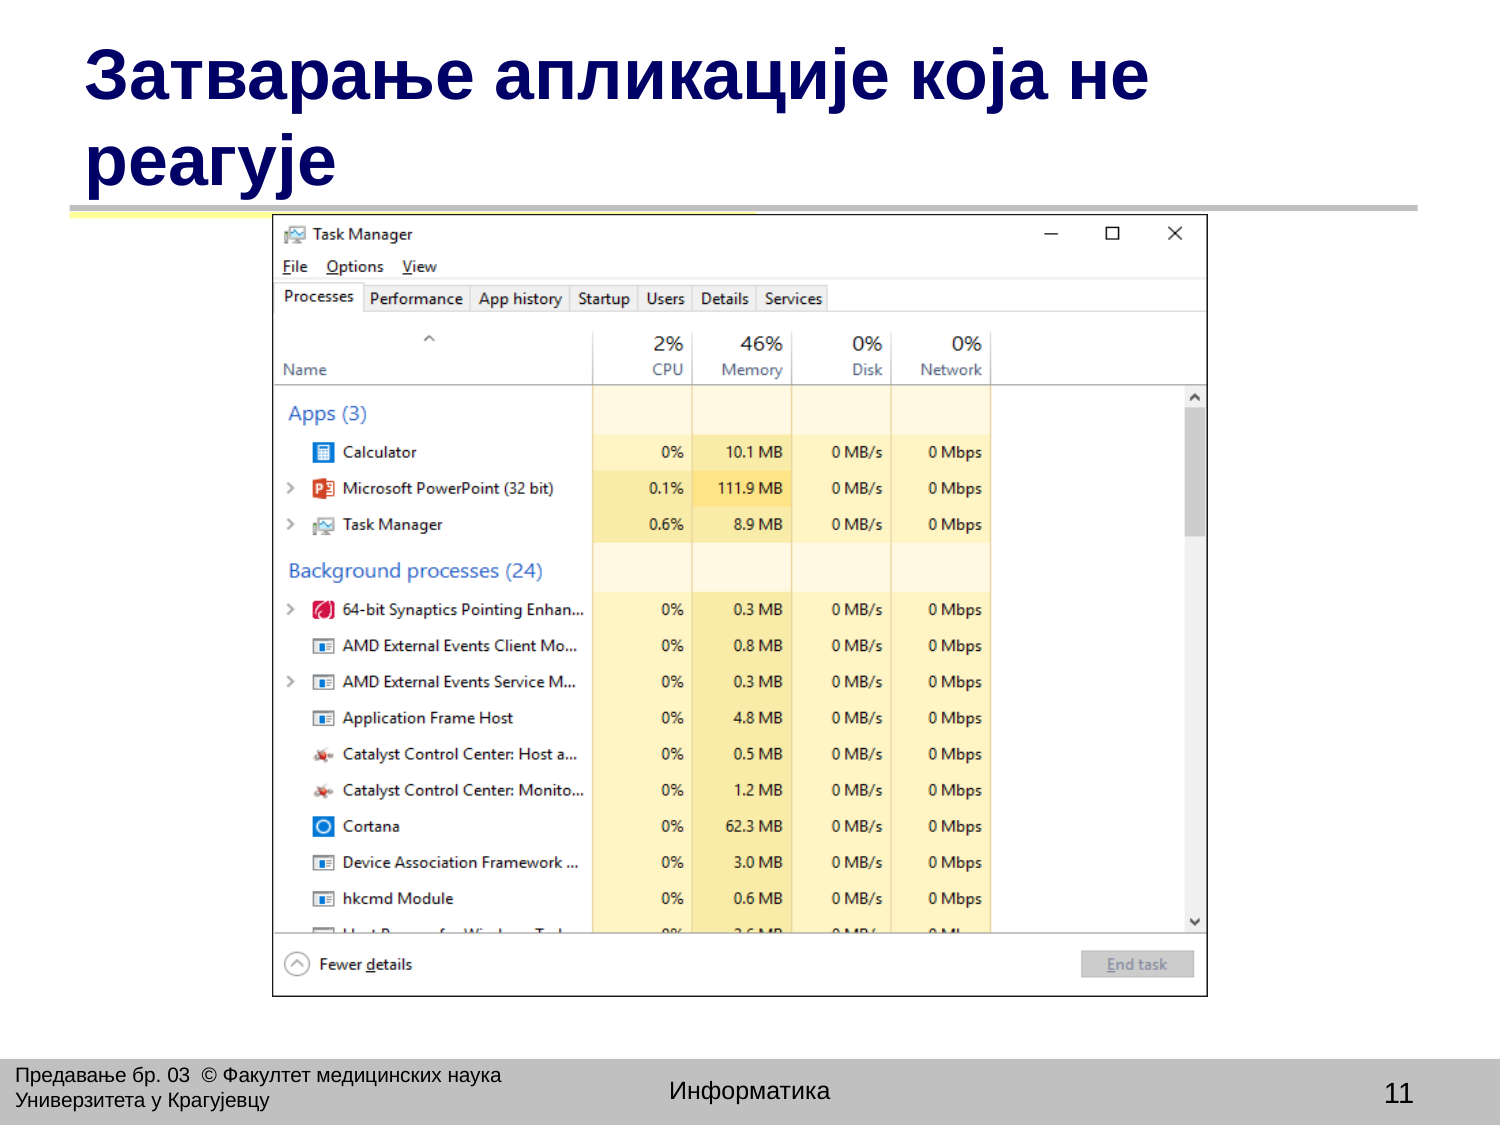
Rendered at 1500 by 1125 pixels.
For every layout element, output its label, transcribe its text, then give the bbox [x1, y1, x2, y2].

title Затварање апликације која не реагује [69, 19, 1426, 208]
footer Информатика [512, 1066, 988, 1125]
picture [272, 214, 1209, 997]
slide_number 11 [1079, 1066, 1430, 1125]
slide_number Предавање бр. 03 © Факултет медицинских наука Универзитета у Крагујевцу [0, 1053, 614, 1108]
